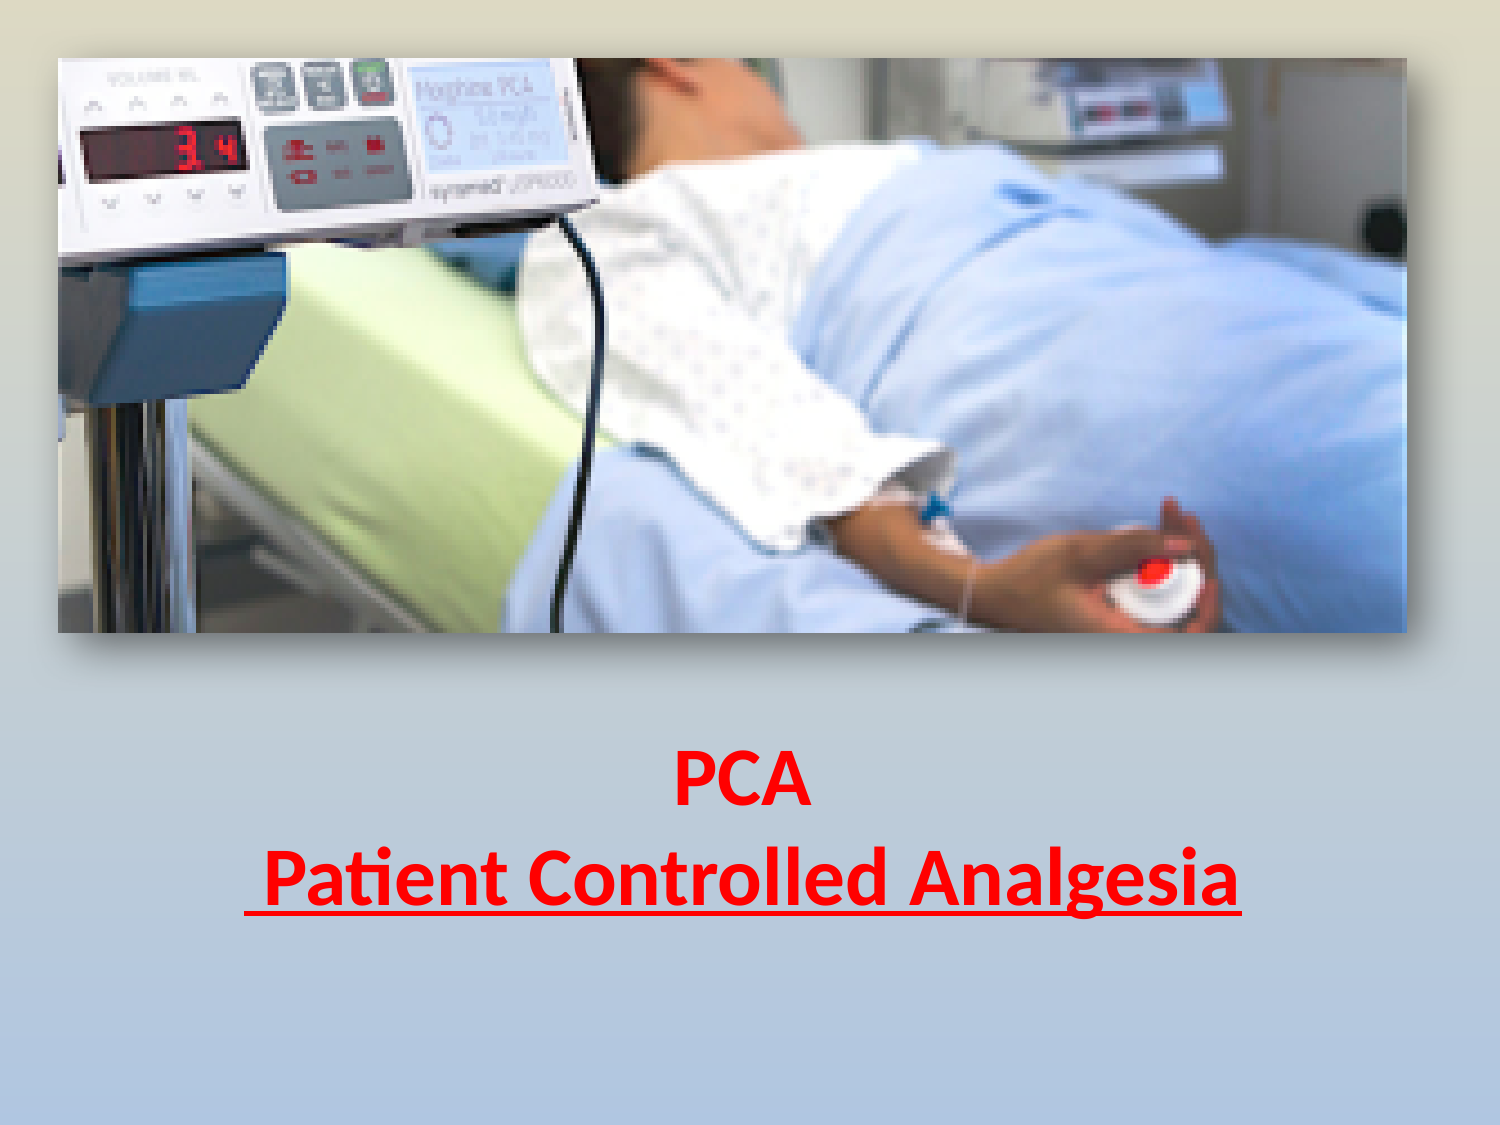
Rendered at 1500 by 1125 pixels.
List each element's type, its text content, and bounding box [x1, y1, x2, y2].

picture [58, 58, 1407, 633]
title PCA Patient Controlled Analgesia [105, 714, 1381, 939]
